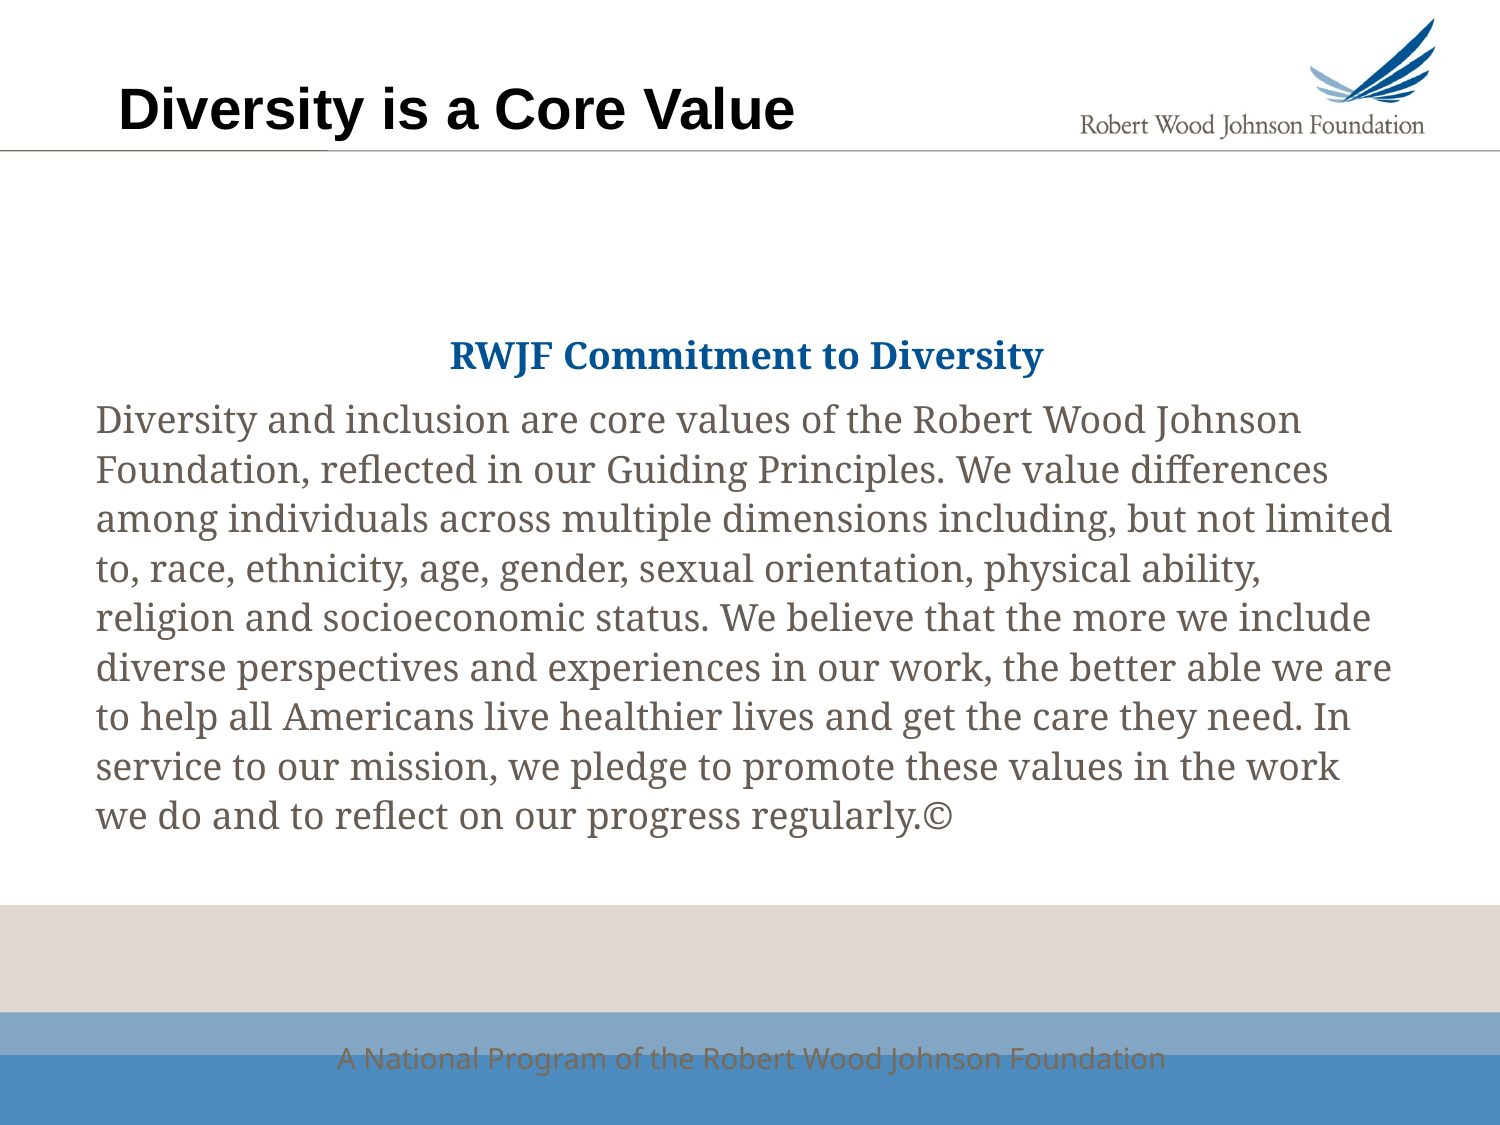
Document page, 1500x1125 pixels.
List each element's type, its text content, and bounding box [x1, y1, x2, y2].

title Diversity is a Core Value [103, 36, 1071, 149]
list RWJF Commitment to Diversity Diversity and inclusion are core values of the Robert Wood Johnson Foundation, reflected in our Guiding Principles. We value differences among individuals across multiple dimensions including, but not limited to, race, ethnicity, age, gender, sexual orientation, physical ability, religion and socioeconomic status. We believe that the more we include diverse perspectives and experiences in our work, the better able we are to help all Americans live healthier lives and get the care they need. In service to our mission, we pledge to promote these values in the work we do and to reflect on our progress regularly.© [80, 319, 1414, 799]
picture [1076, 15, 1438, 142]
